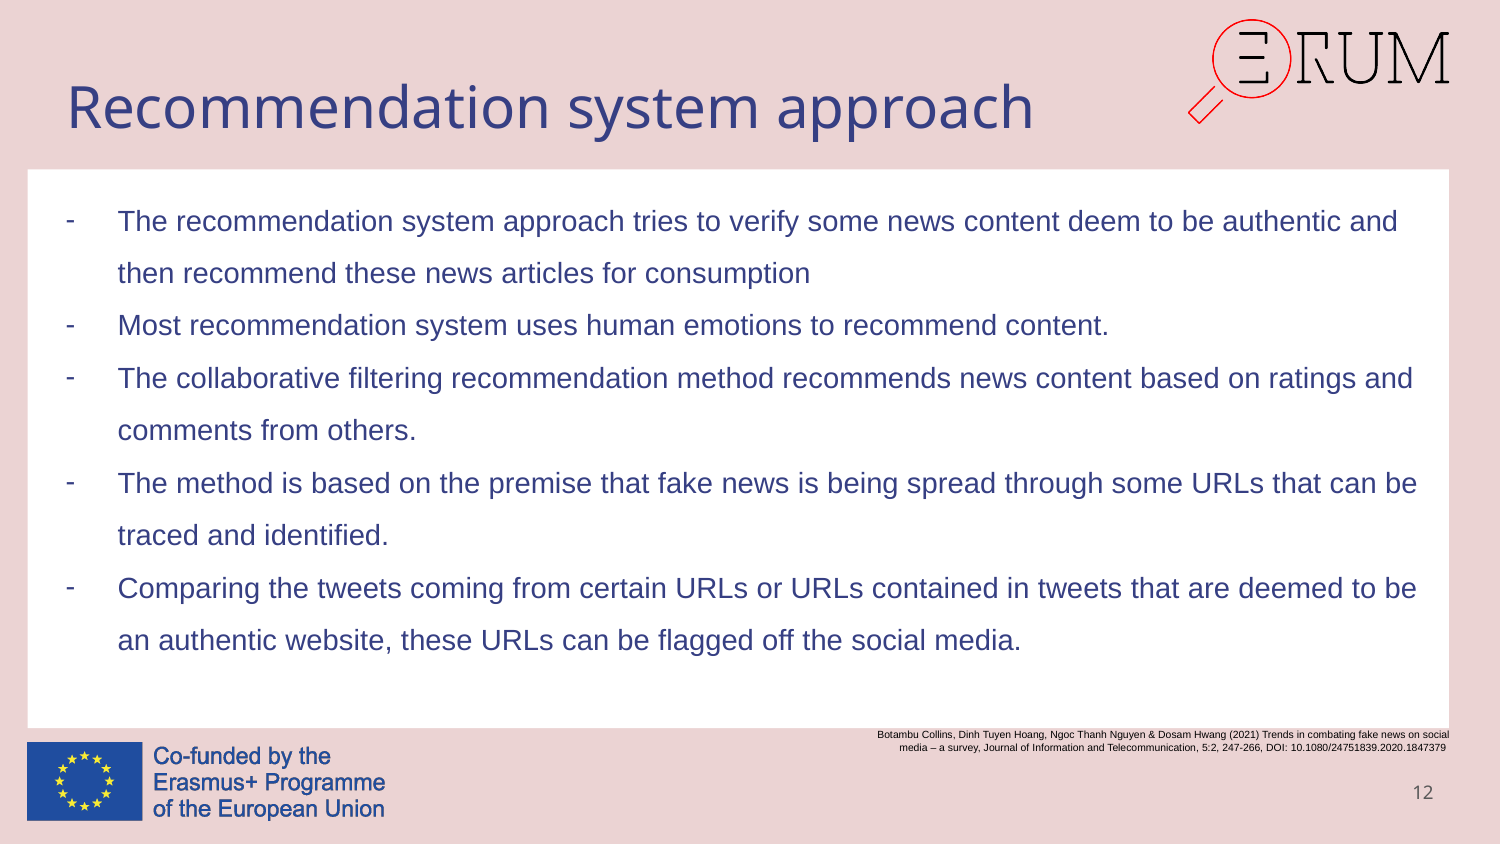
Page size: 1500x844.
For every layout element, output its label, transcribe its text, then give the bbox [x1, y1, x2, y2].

picture [27, 742, 385, 821]
picture [1136, 0, 1500, 137]
text_box Botambu Collins, Dinh Tuyen Hoang, Ngoc Thanh Nguyen & Dosam Hwang (2021) Trends in combating fake news on social media – a survey, Journal of Information and Telecommunication, 5:2, 247-266, DOI: 10.1080/24751839.2020.1847379 [851, 715, 1467, 766]
list The recommendation system approach tries to verify some news content deem to be authentic and then recommend these news articles for consumption Most recommendation system uses human emotions to recommend content. The collaborative filtering recommendation method recommends news content based on ratings and comments from others. The method is based on the premise that fake news is being spread through some URLs that can be traced and identified. Comparing the tweets coming from certain URLs or URLs contained in tweets that are deemed to be an authentic website, these URLs can be flagged off the social media. [27, 169, 1449, 729]
slide_number 12 [1358, 766, 1449, 826]
title Recommendation system approach [51, 55, 1168, 150]
